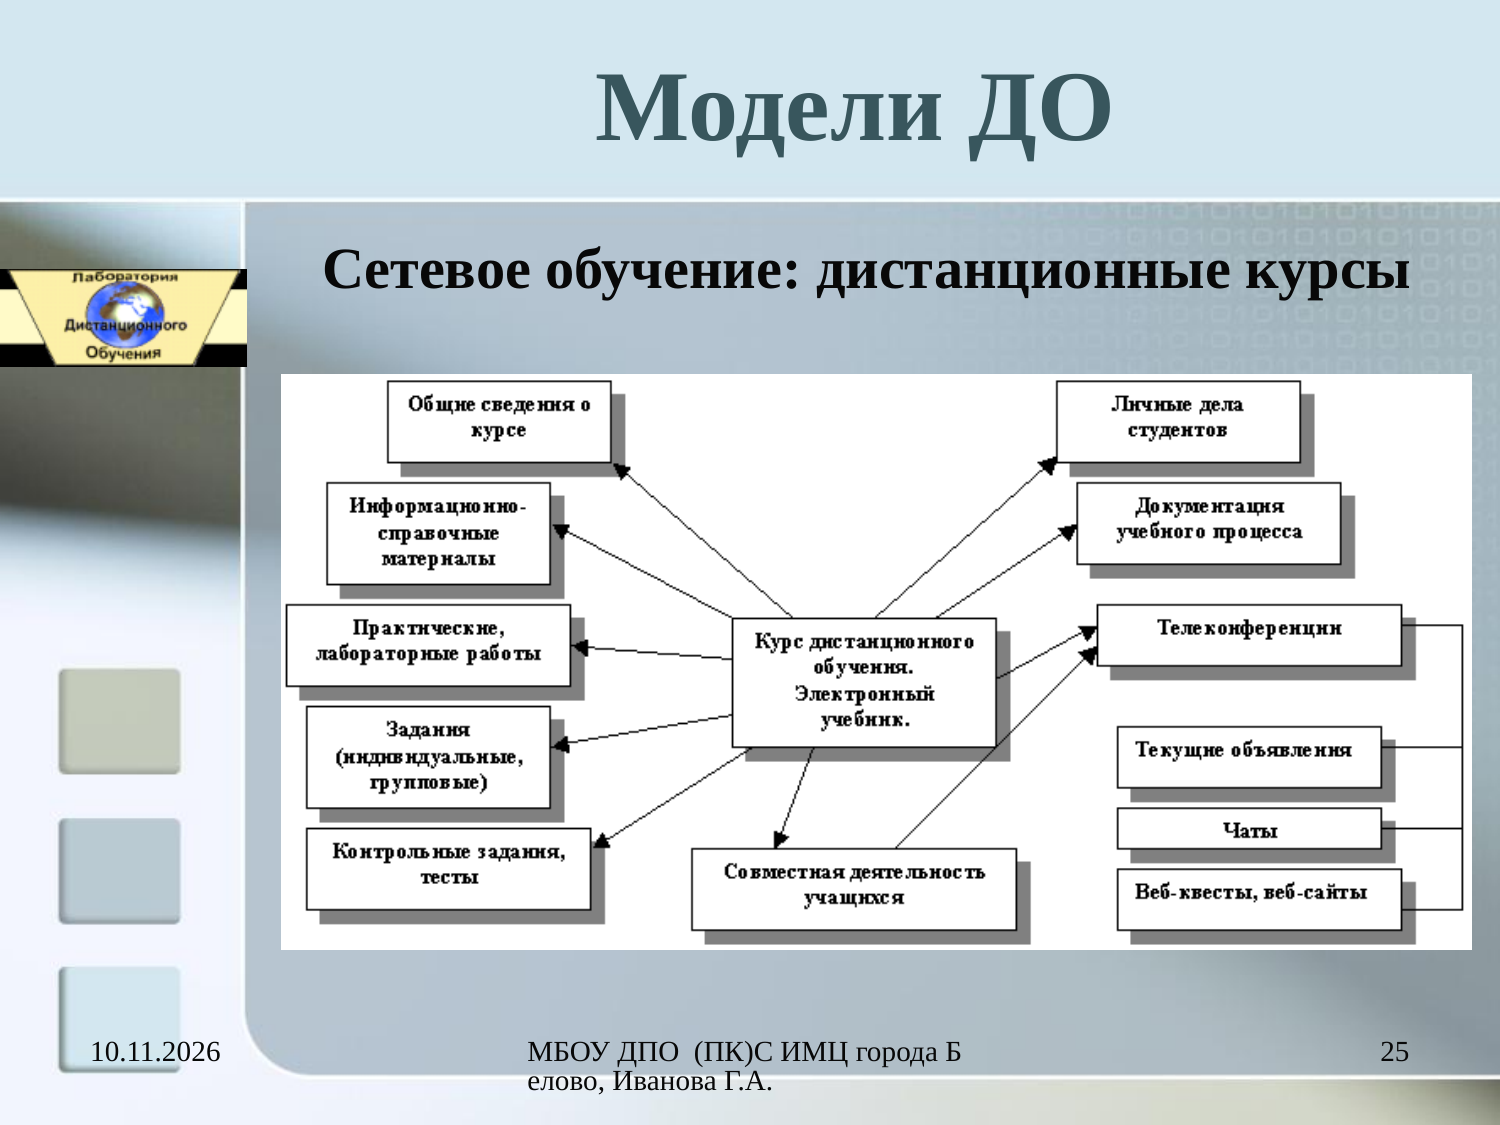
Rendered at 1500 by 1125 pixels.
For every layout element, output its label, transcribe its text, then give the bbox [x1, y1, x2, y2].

title Модели ДО [249, 12, 1462, 188]
text_box Сетевое обучение: дистанционные курсы [281, 222, 1453, 308]
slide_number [74, 1024, 426, 1103]
slide_number 25 [1074, 1024, 1426, 1103]
footer МБОУ ДПО (ПК)С ИМЦ города Белово, Иванова Г.А. [512, 1024, 988, 1103]
picture [0, 0, 1500, 1125]
